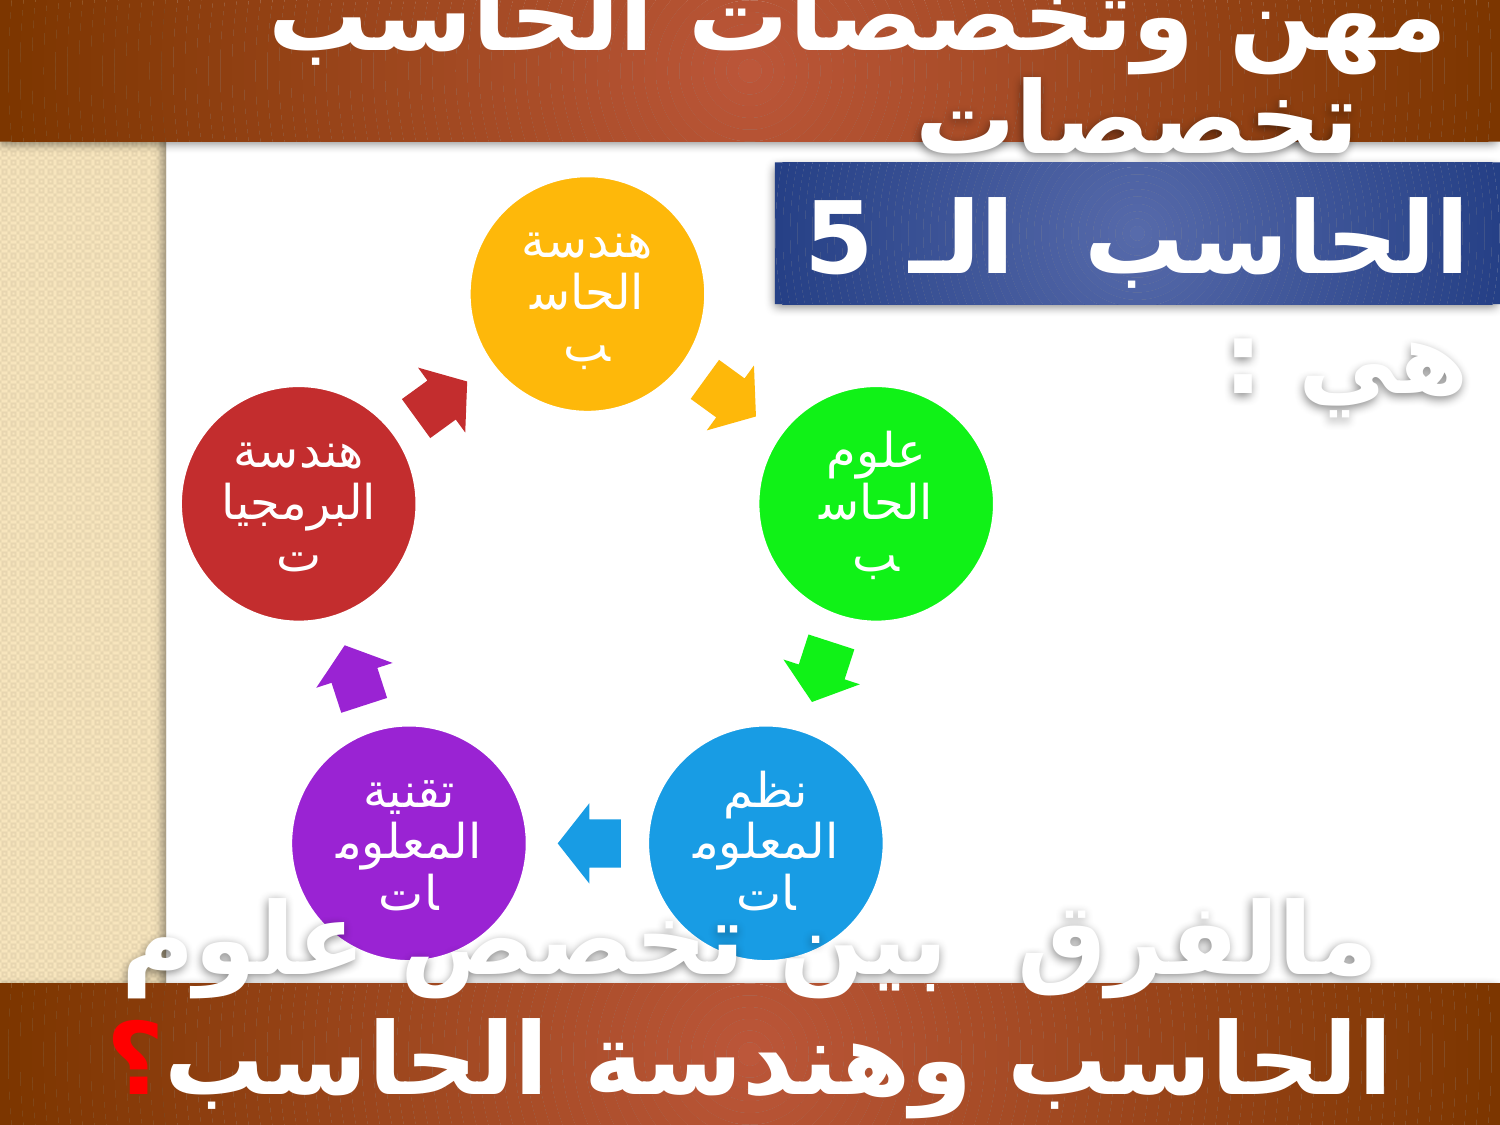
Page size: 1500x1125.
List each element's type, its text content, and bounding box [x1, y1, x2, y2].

text_box مهن وتخصصات الحاسب [0, 0, 1500, 142]
text_box تخصصات الحاسب الـ 5 هي : [774, 162, 1500, 305]
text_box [0, 174, 1251, 963]
text_box مالفرق بين تخصص علوم الحاسب وهندسة الحاسب؟#تعاوني [0, 983, 1500, 1125]
